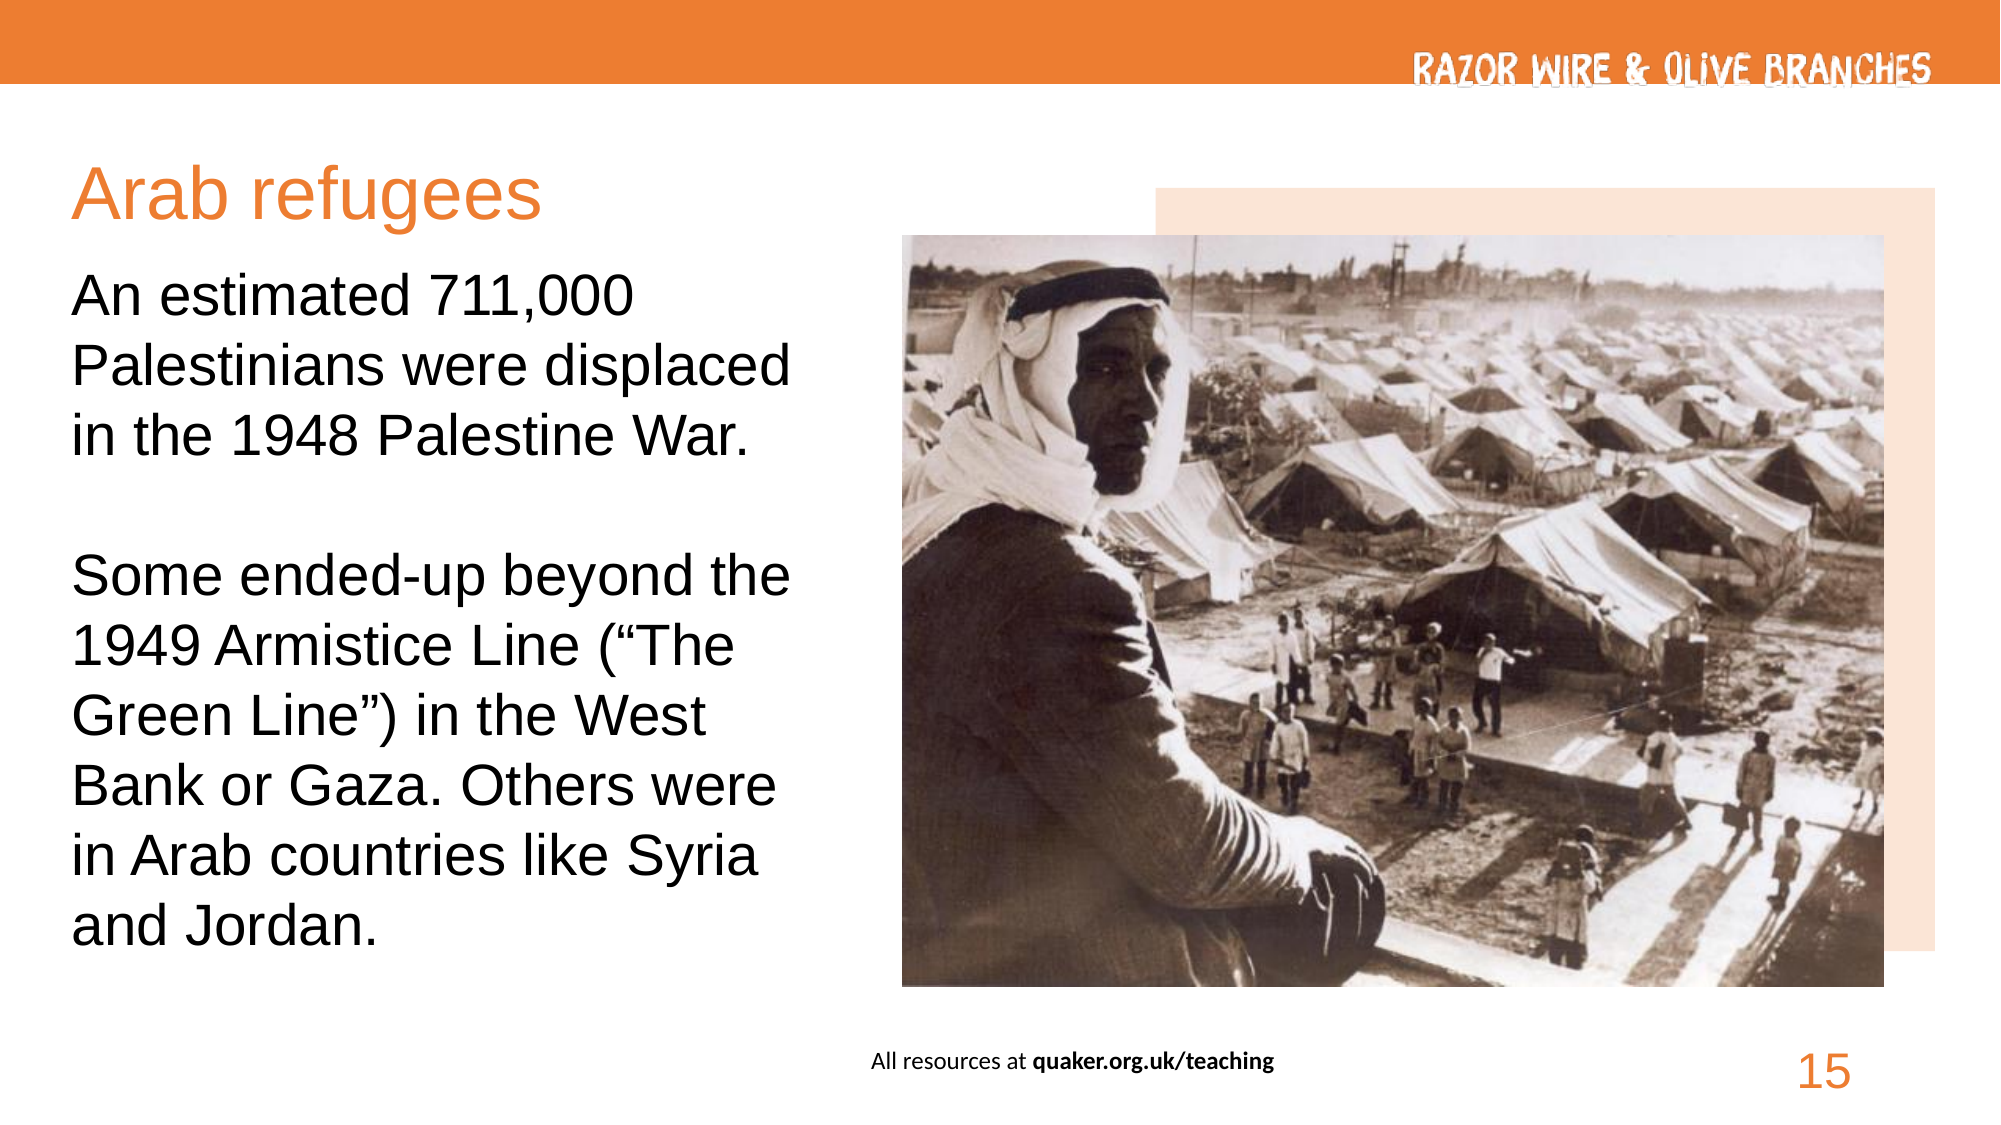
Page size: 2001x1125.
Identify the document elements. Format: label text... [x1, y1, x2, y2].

text_box Arab refugees [56, 137, 1054, 242]
slide_number 15 [1416, 1038, 1867, 1099]
picture [1411, 49, 1935, 89]
picture [902, 235, 1884, 987]
text_box An estimated 711,000 Palestinians were displaced in the 1948 Palestine War. Some ended-up beyond the 1949 Armistice Line (“The Green Line”) in the West Bank or Gaza. Others were in Arab countries like Syria and Jordan. [56, 250, 851, 965]
text_box [1155, 187, 1936, 952]
